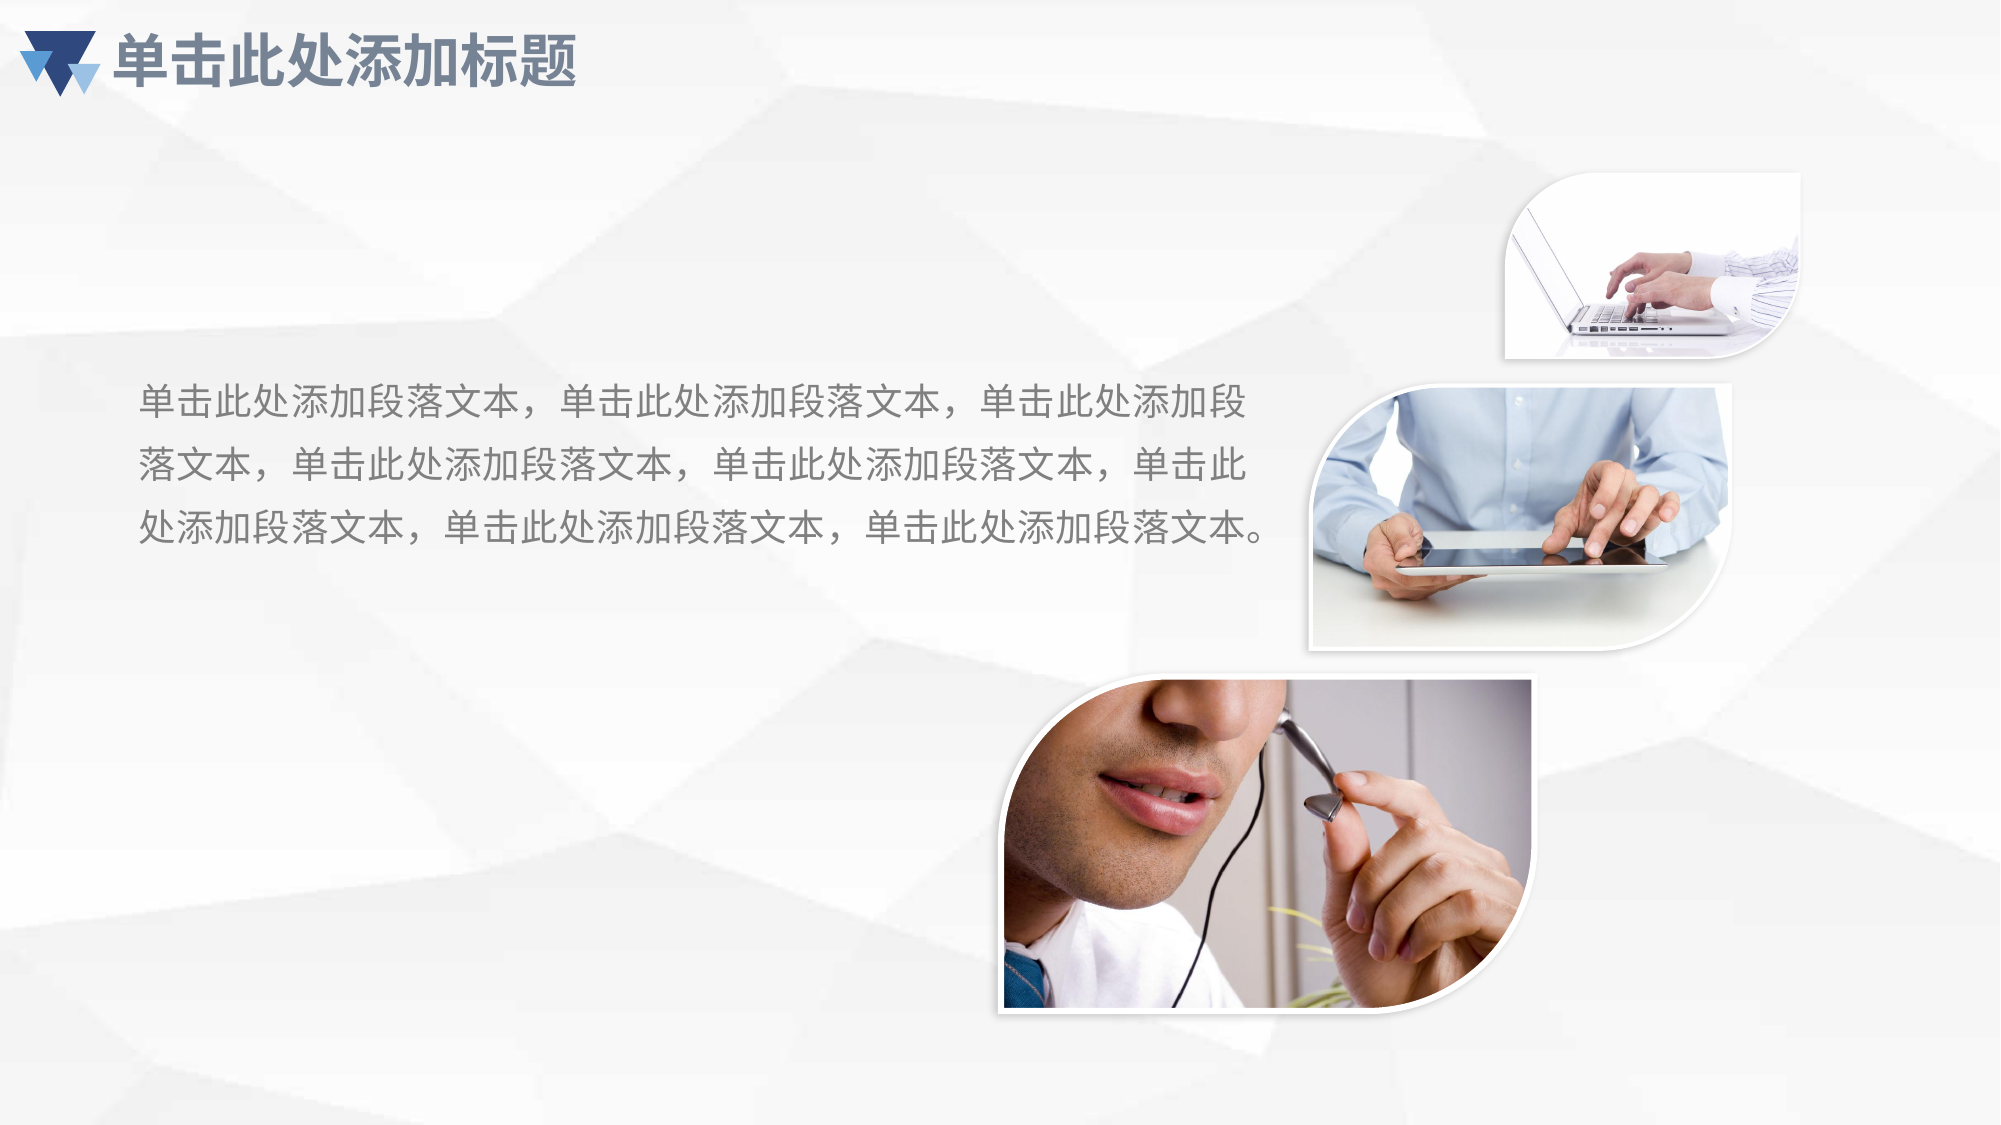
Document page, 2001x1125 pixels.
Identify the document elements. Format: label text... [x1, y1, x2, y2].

text_box 单击此处添加段落文本，单击此处添加段落文本，单击此处添加段落文本，单击此处添加段落文本，单击此处添加段落文本，单击此处添加段落文本，单击此处添加段落文本，单击此处添加段落文本。 [118, 349, 1268, 787]
text_box [1309, 384, 1732, 650]
picture [0, 0, 2001, 1125]
text_box [1504, 172, 1801, 359]
text_box [1000, 675, 1536, 1013]
